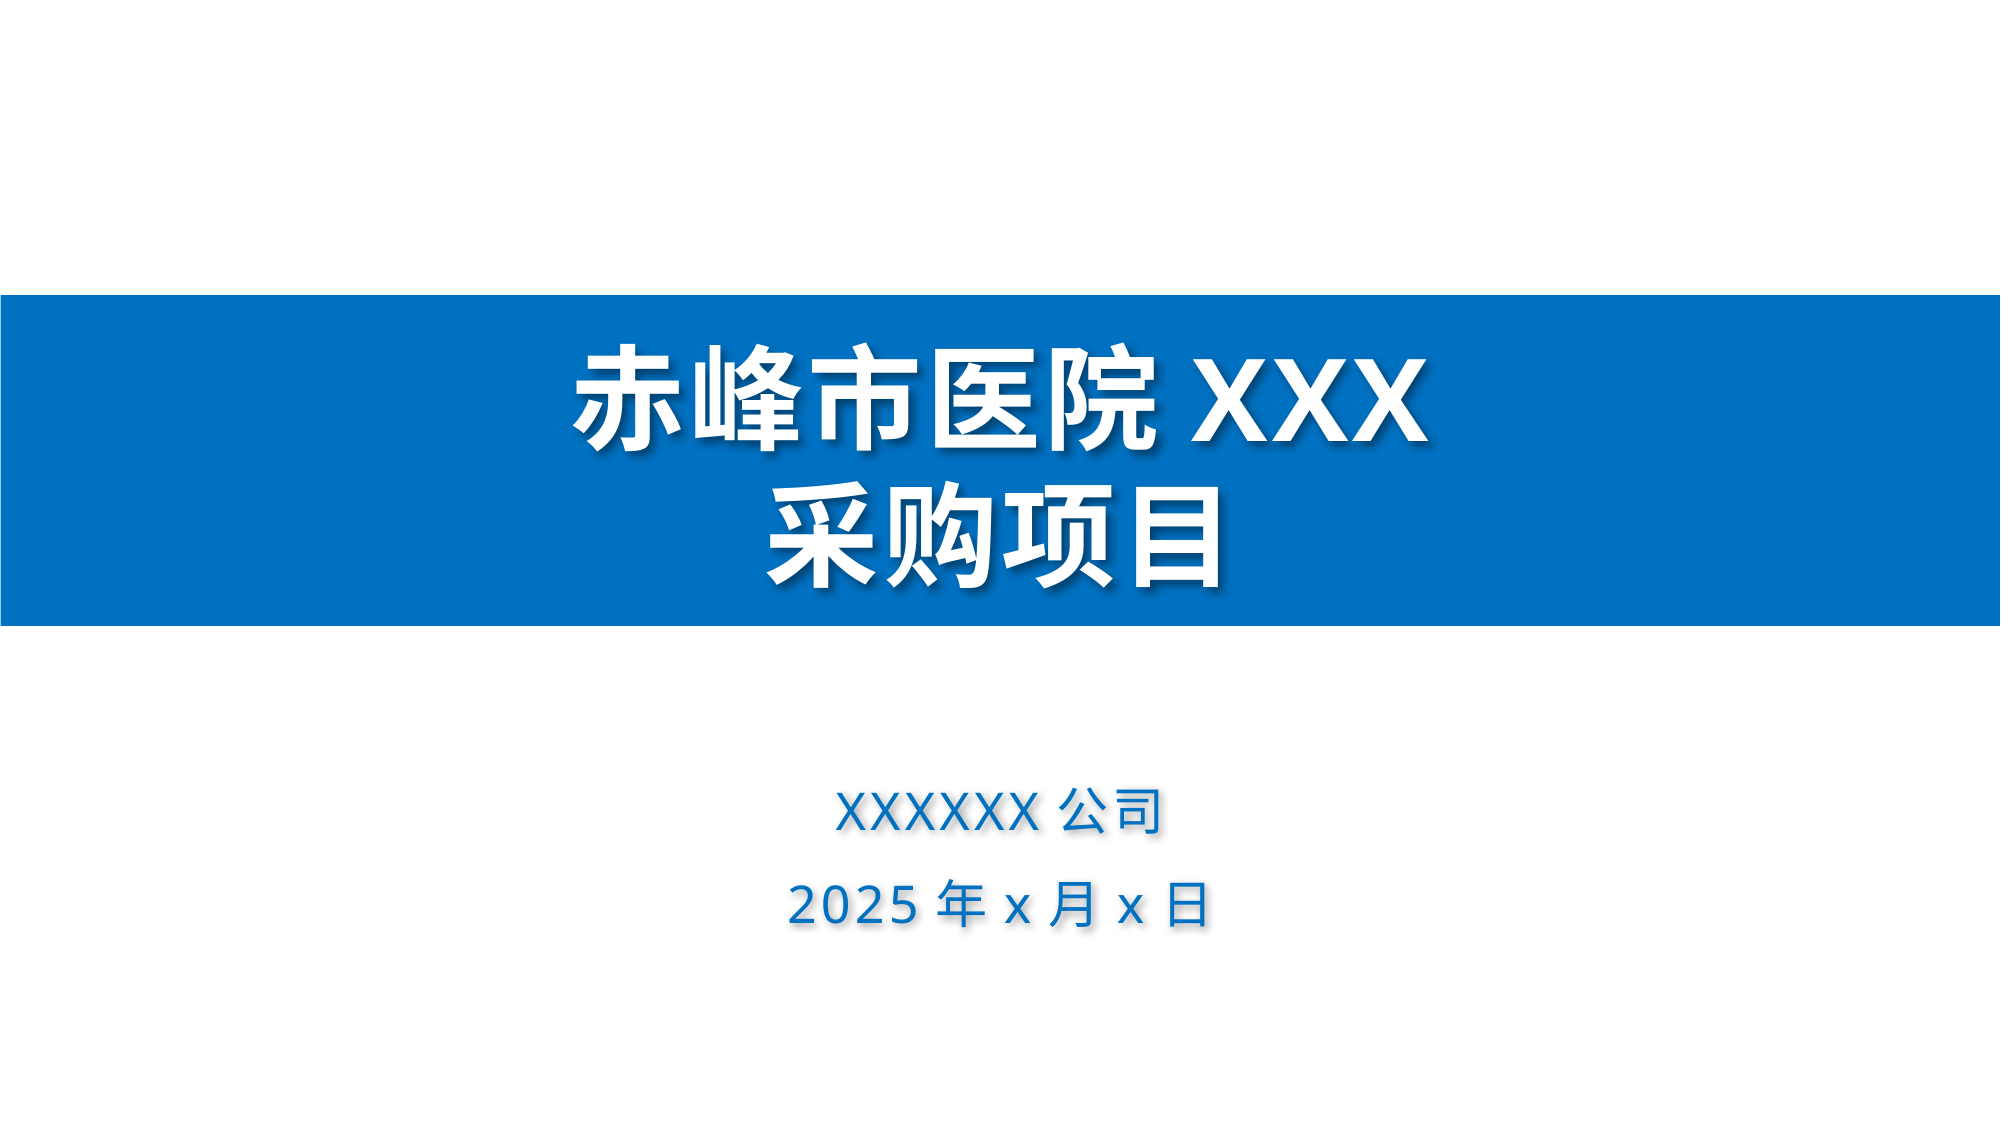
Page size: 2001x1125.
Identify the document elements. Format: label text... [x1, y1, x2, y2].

text_box [1974, 295, 2000, 626]
text_box XXXXXX公司 2025年x月x日 [503, 739, 1496, 942]
text_box 赤峰市医院XXX 采购项目 [32, 296, 1967, 654]
text_box [0, 295, 35, 626]
